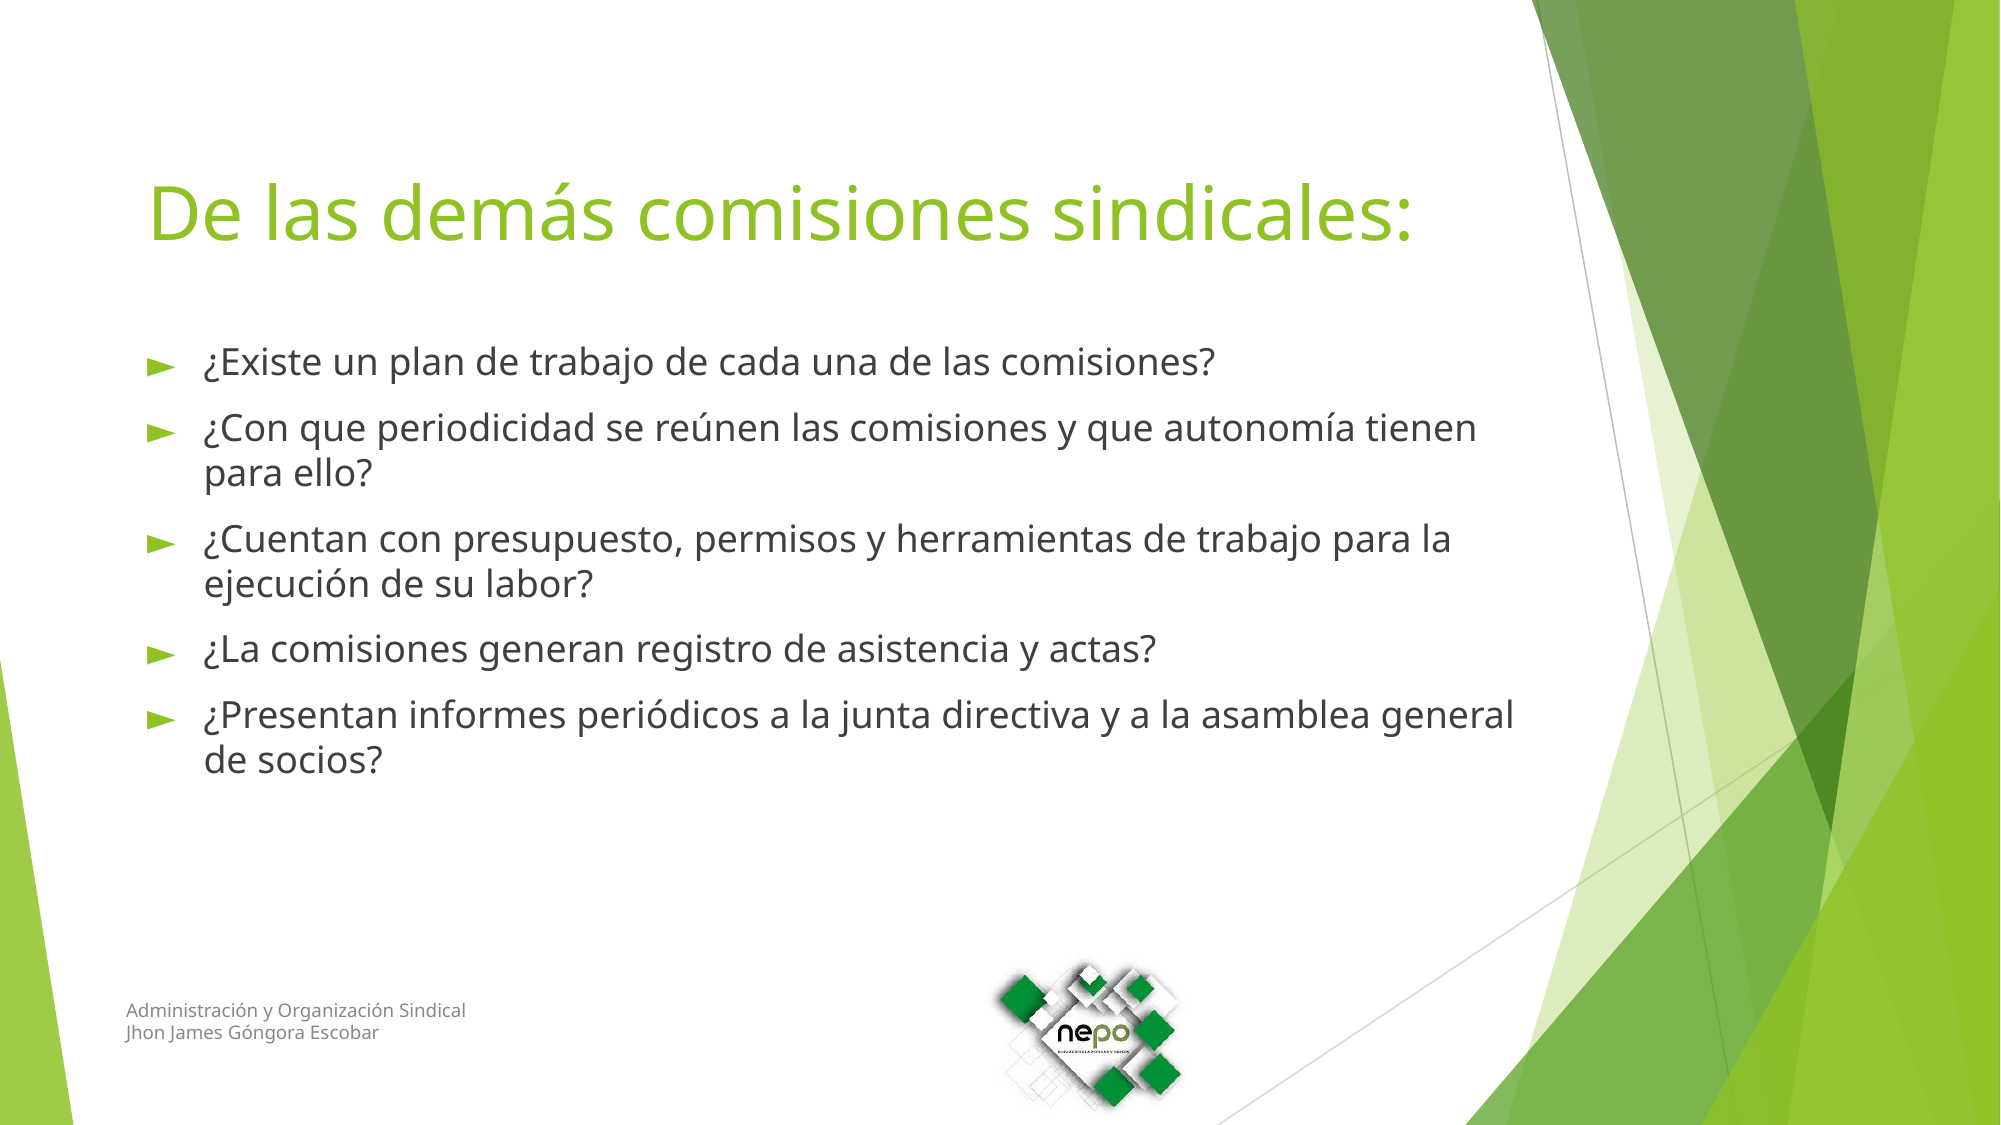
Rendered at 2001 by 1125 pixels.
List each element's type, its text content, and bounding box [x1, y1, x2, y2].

picture [981, 949, 1194, 1125]
title De las demás comisiones sindicales: [132, 157, 1543, 330]
list ¿Existe un plan de trabajo de cada una de las comisiones? ¿Con que periodicidad se reúnen las comisiones y que autonomía tienen para ello? ¿Cuentan con presupuesto, permisos y herramientas de trabajo para la ejecución de su labor? ¿La comisiones generan registro de asistencia y actas? ¿Presentan informes periódicos a la junta directiva y a la asamblea general de socios? [132, 330, 1543, 968]
footer Administración y Organización Sindical Jhon James Góngora Escobar [111, 991, 976, 1051]
